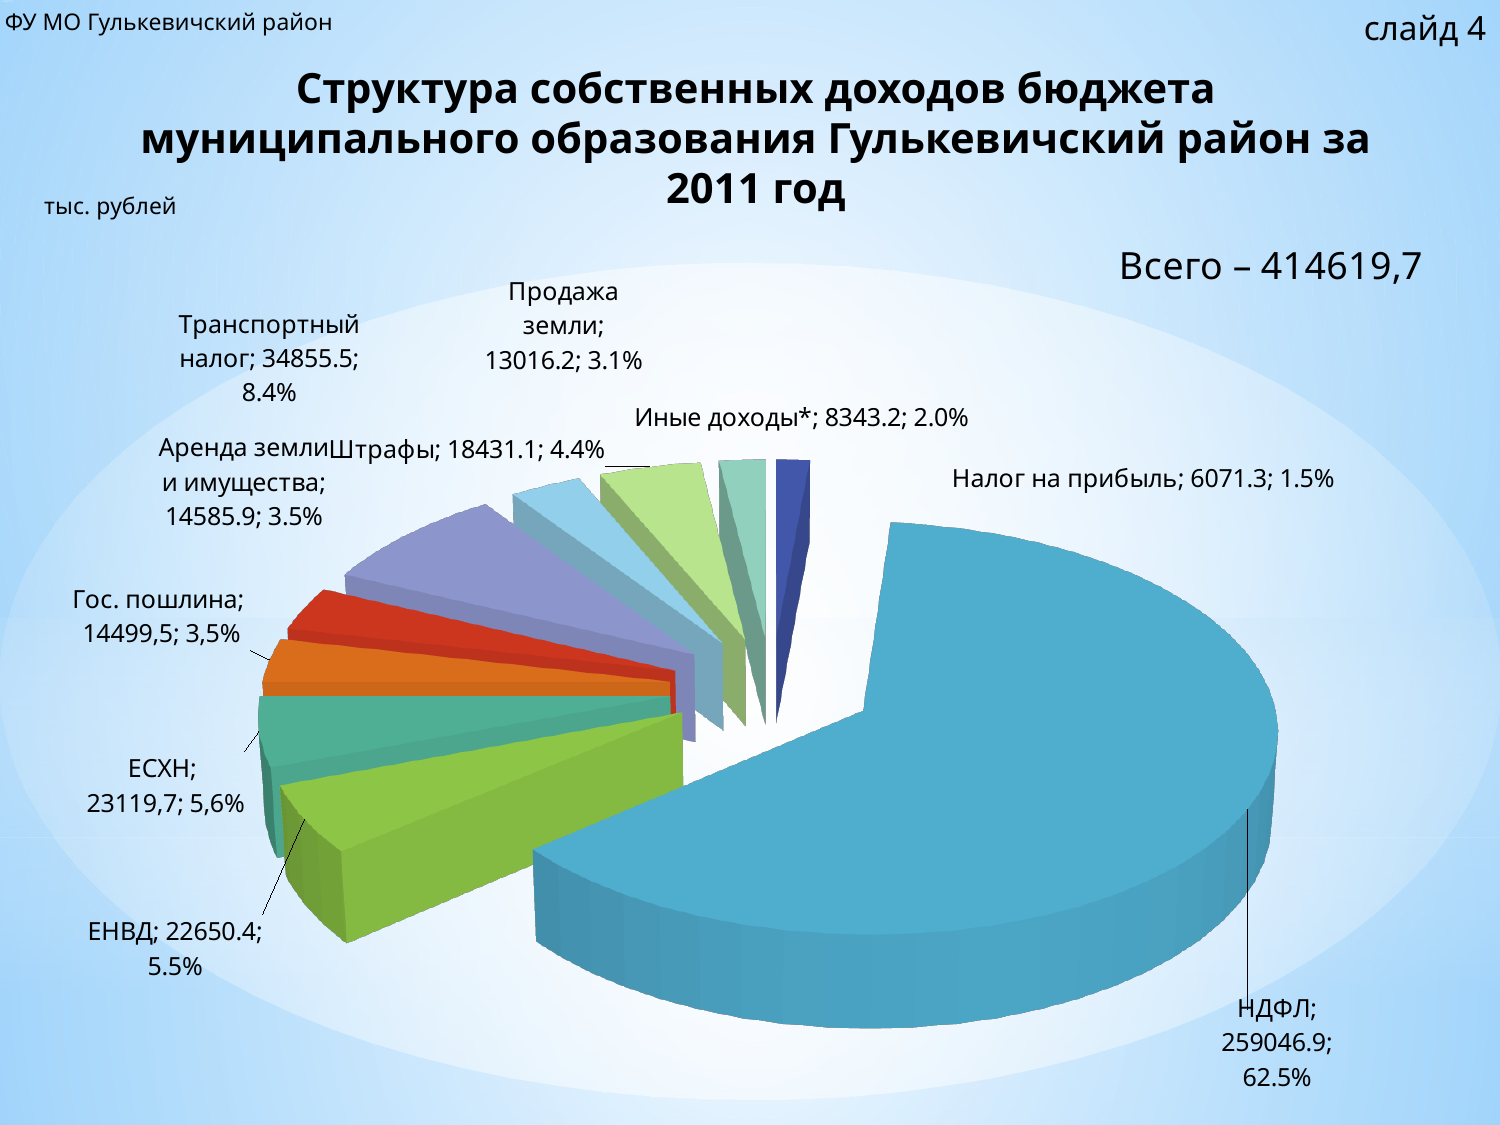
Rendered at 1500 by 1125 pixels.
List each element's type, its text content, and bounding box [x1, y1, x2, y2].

text_box слайд 4 [1348, 0, 1500, 55]
text_box ФУ МО Гулькевичский район [0, 0, 348, 43]
title Структура собственных доходов бюджета муниципального образования Гулькевичский район за 2011 год [100, 54, 1412, 229]
text_box тыс. рублей [29, 184, 195, 229]
chart [0, 231, 1454, 1095]
